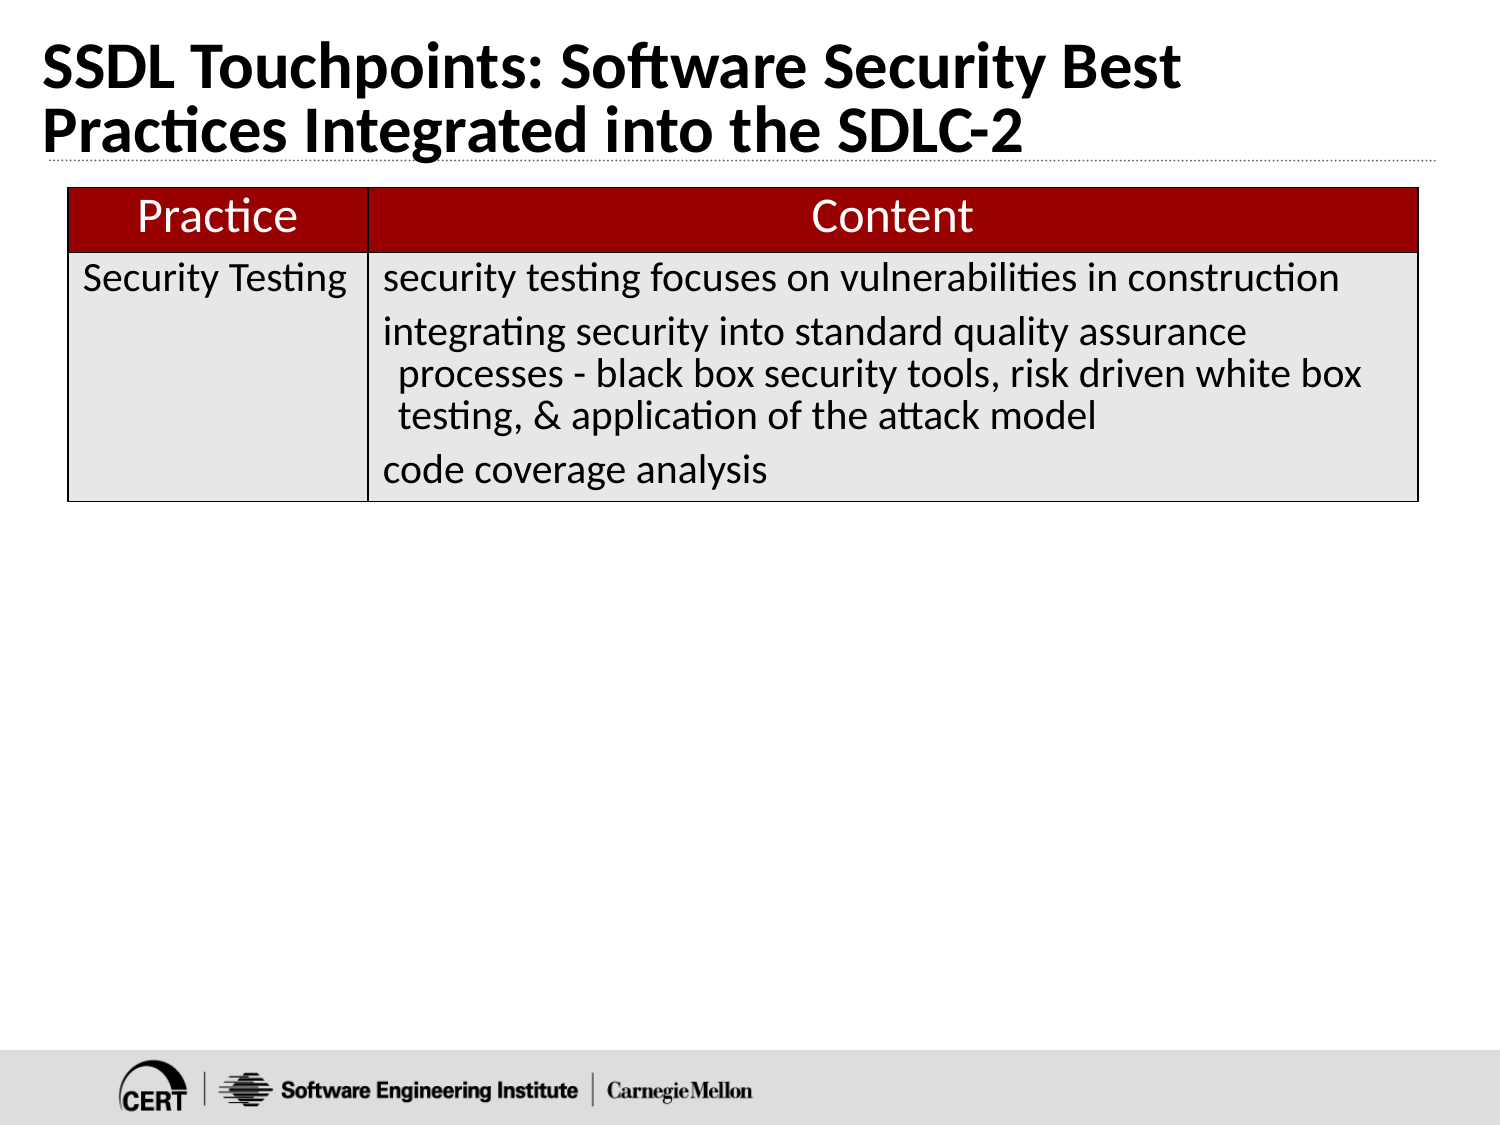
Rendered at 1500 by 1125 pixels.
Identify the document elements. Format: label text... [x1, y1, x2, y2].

table_cell Security Testing [69, 253, 367, 501]
picture [102, 1056, 765, 1117]
title SSDL Touchpoints: Software Security Best Practices Integrated into the SDLC-2 [42, 37, 1434, 155]
table_cell security testing focuses on vulnerabilities in construction integrating security into standard quality assurance processes - black box security tools, risk driven white box testing, & application of the attack model code coverage analysis [369, 253, 1417, 501]
table_header Content [369, 188, 1417, 252]
table_header Practice [69, 188, 367, 252]
